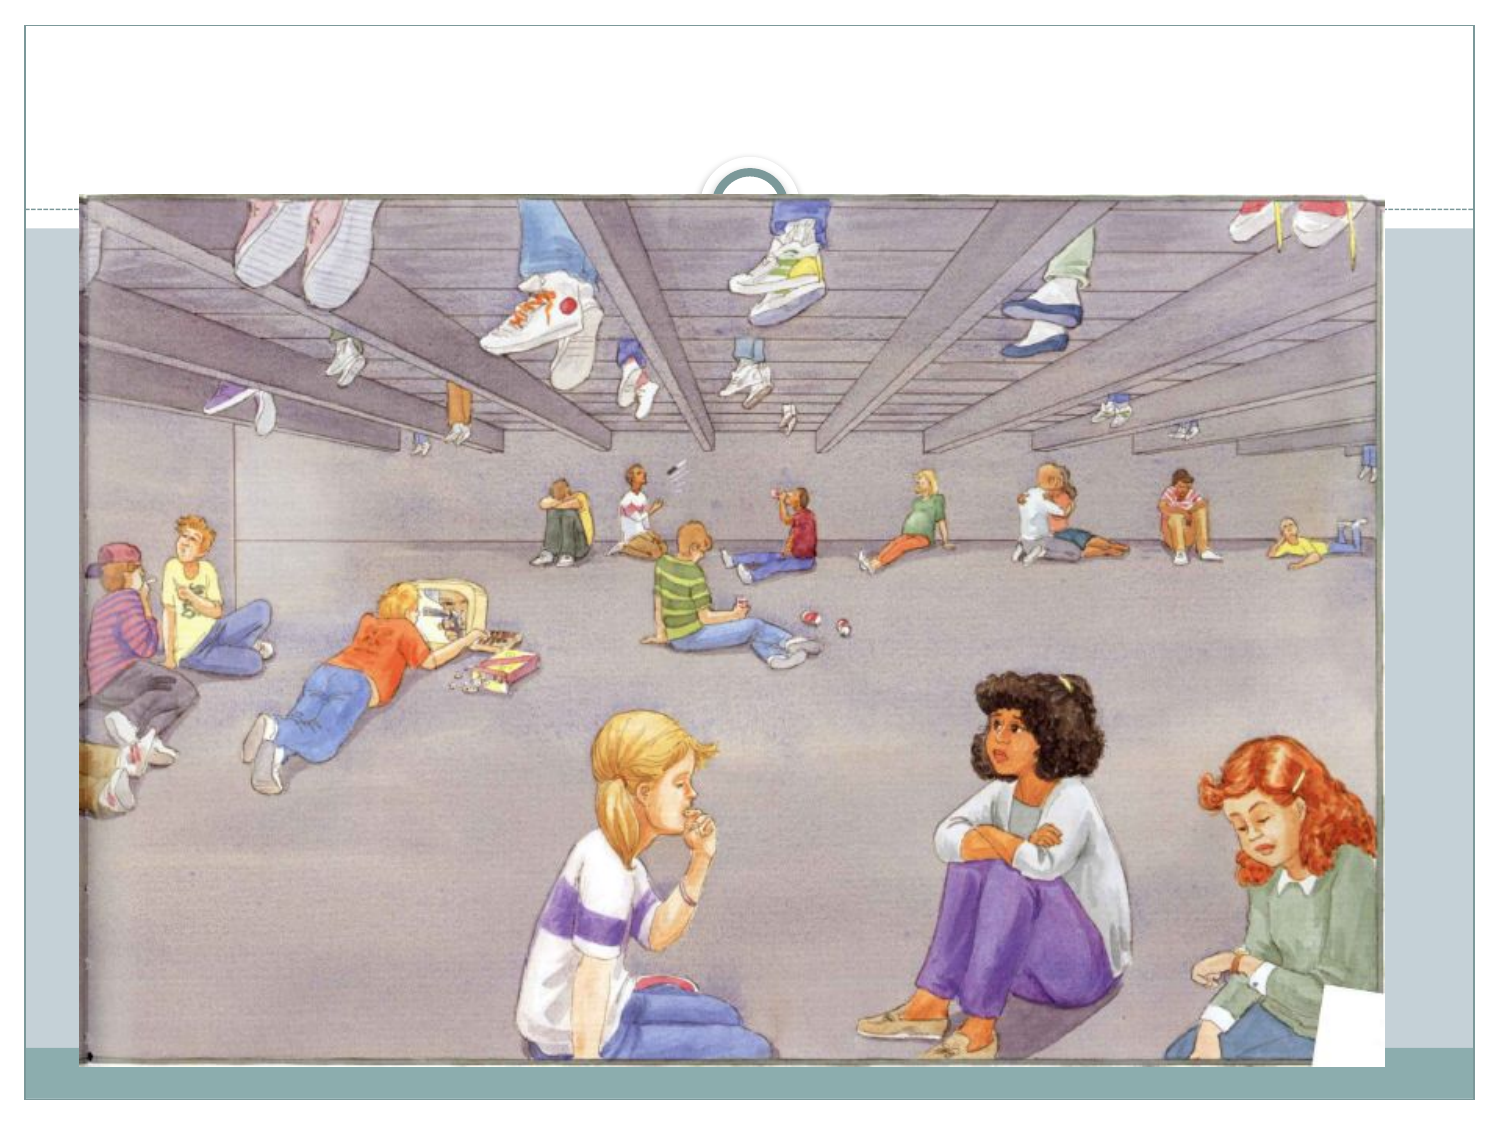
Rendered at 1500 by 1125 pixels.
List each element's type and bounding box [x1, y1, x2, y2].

picture [79, 194, 1385, 1067]
